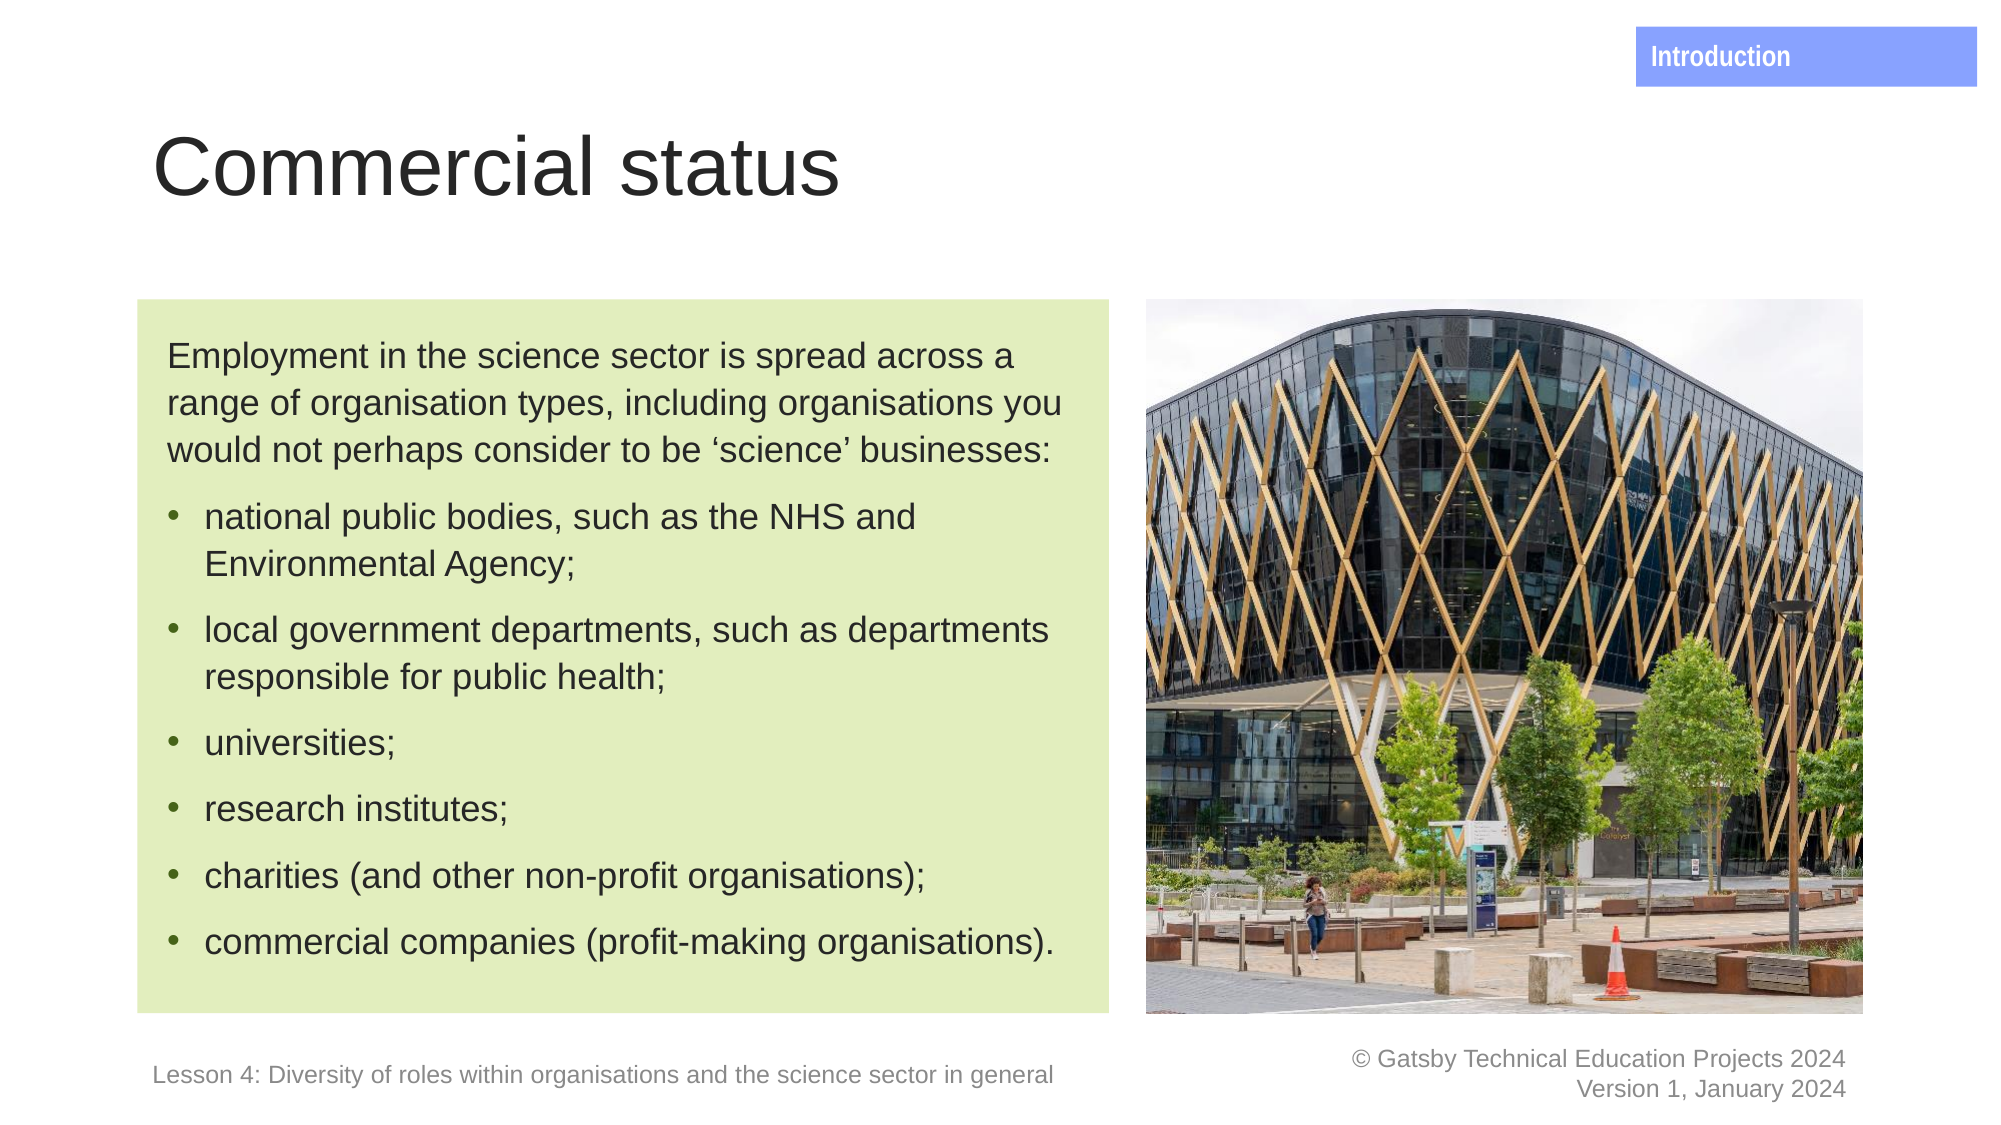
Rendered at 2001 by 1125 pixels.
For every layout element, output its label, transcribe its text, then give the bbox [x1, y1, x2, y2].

picture [1146, 299, 1863, 1014]
list Employment in the science sector is spread across a range of organisation types, including organisations you would not perhaps consider to be ‘science’ businesses: national public bodies, such as the NHS and Environmental Agency; local government departments, such as departments responsible for public health; universities; research institutes; charities (and other non-profit organisations); commercial companies (profit-making organisations). [137, 299, 1109, 1014]
list Lesson 4: Diversity of roles within organisations and the science sector in general [137, 1042, 1091, 1103]
list Introduction [1636, 26, 1978, 87]
title Commercial status [137, 59, 1863, 278]
